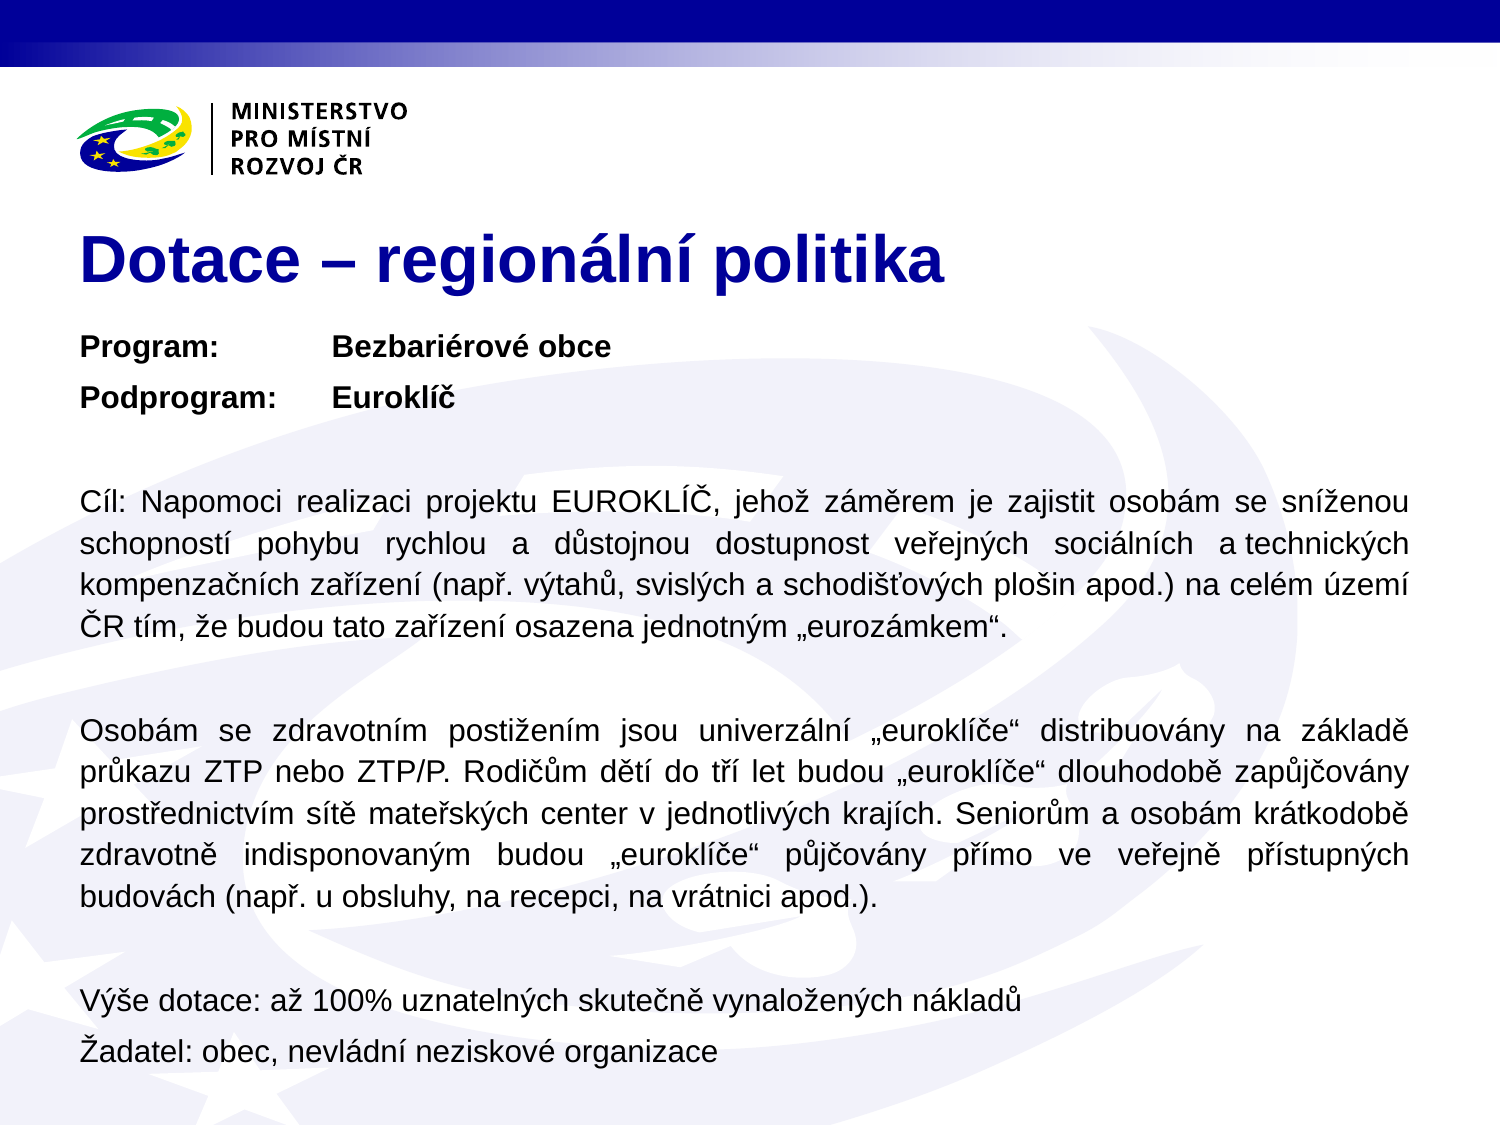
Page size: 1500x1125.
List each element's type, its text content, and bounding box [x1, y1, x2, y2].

title Dotace – regionální politika [64, 208, 1425, 291]
list Program: Bezbariérové obce Podprogram: Euroklíč Cíl: Napomoci realizaci projektu EUROKLÍČ, jehož záměrem je zajistit osobám se sníženou schopností pohybu rychlou a důstojnou dostupnost veřejných sociálních a technických kompenzačních zařízení (např. výtahů, svislých a schodišťových plošin apod.) na celém území ČR tím, že budou tato zařízení osazena jednotným „eurozámkem“. Osobám se zdravotním postižením jsou univerzální „euroklíče“ distribuovány na základě průkazu ZTP nebo ZTP/P. Rodičům dětí do tří let budou „euroklíče“ dlouhodobě zapůjčovány prostřednictvím sítě mateřských center v jednotlivých krajích. Seniorům a osobám krátkodobě zdravotně indisponovaným budou „euroklíče“ půjčovány přímo ve veřejně přístupných budovách (např. u obsluhy, na recepci, na vrátnici apod.). Výše dotace: až 100% uznatelných skutečně vynaložených nákladů Žadatel: obec, nevládní neziskové organizace [64, 314, 1425, 1083]
